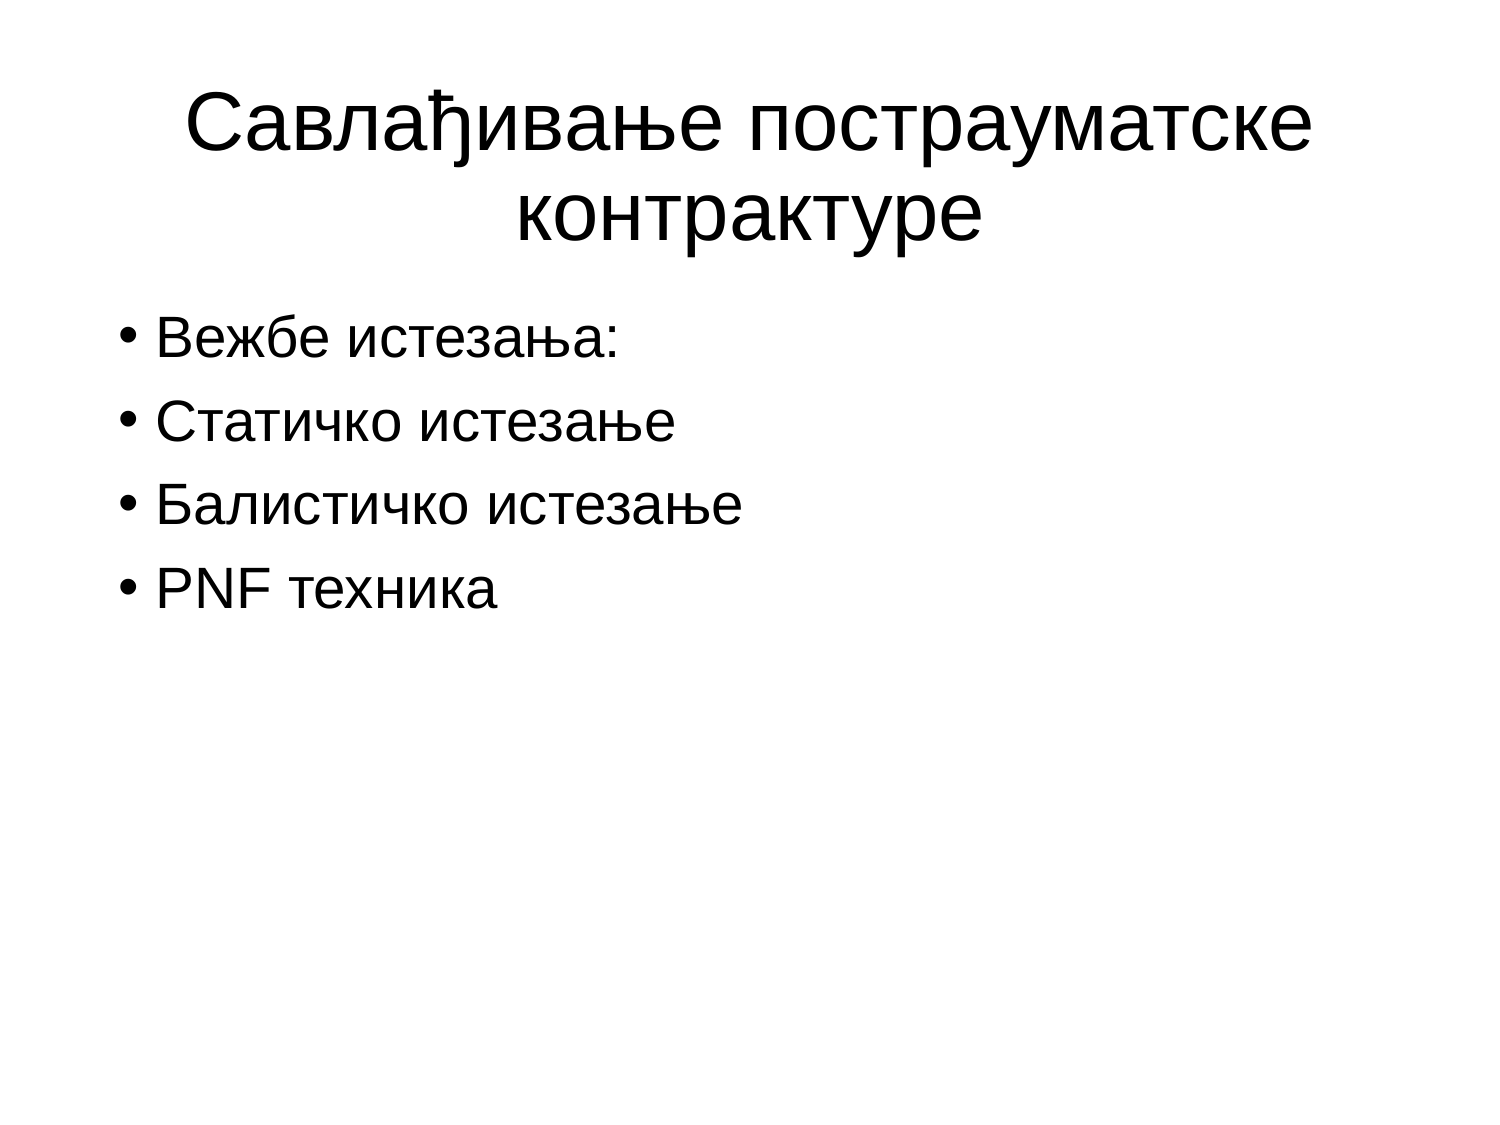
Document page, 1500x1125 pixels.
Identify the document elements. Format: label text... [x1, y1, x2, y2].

list Вежбе истезања: Статичко истезање Балистичко истезање PNF техника [103, 299, 1397, 1014]
title Савлађивање пострауматске контрактуре [103, 59, 1397, 278]
